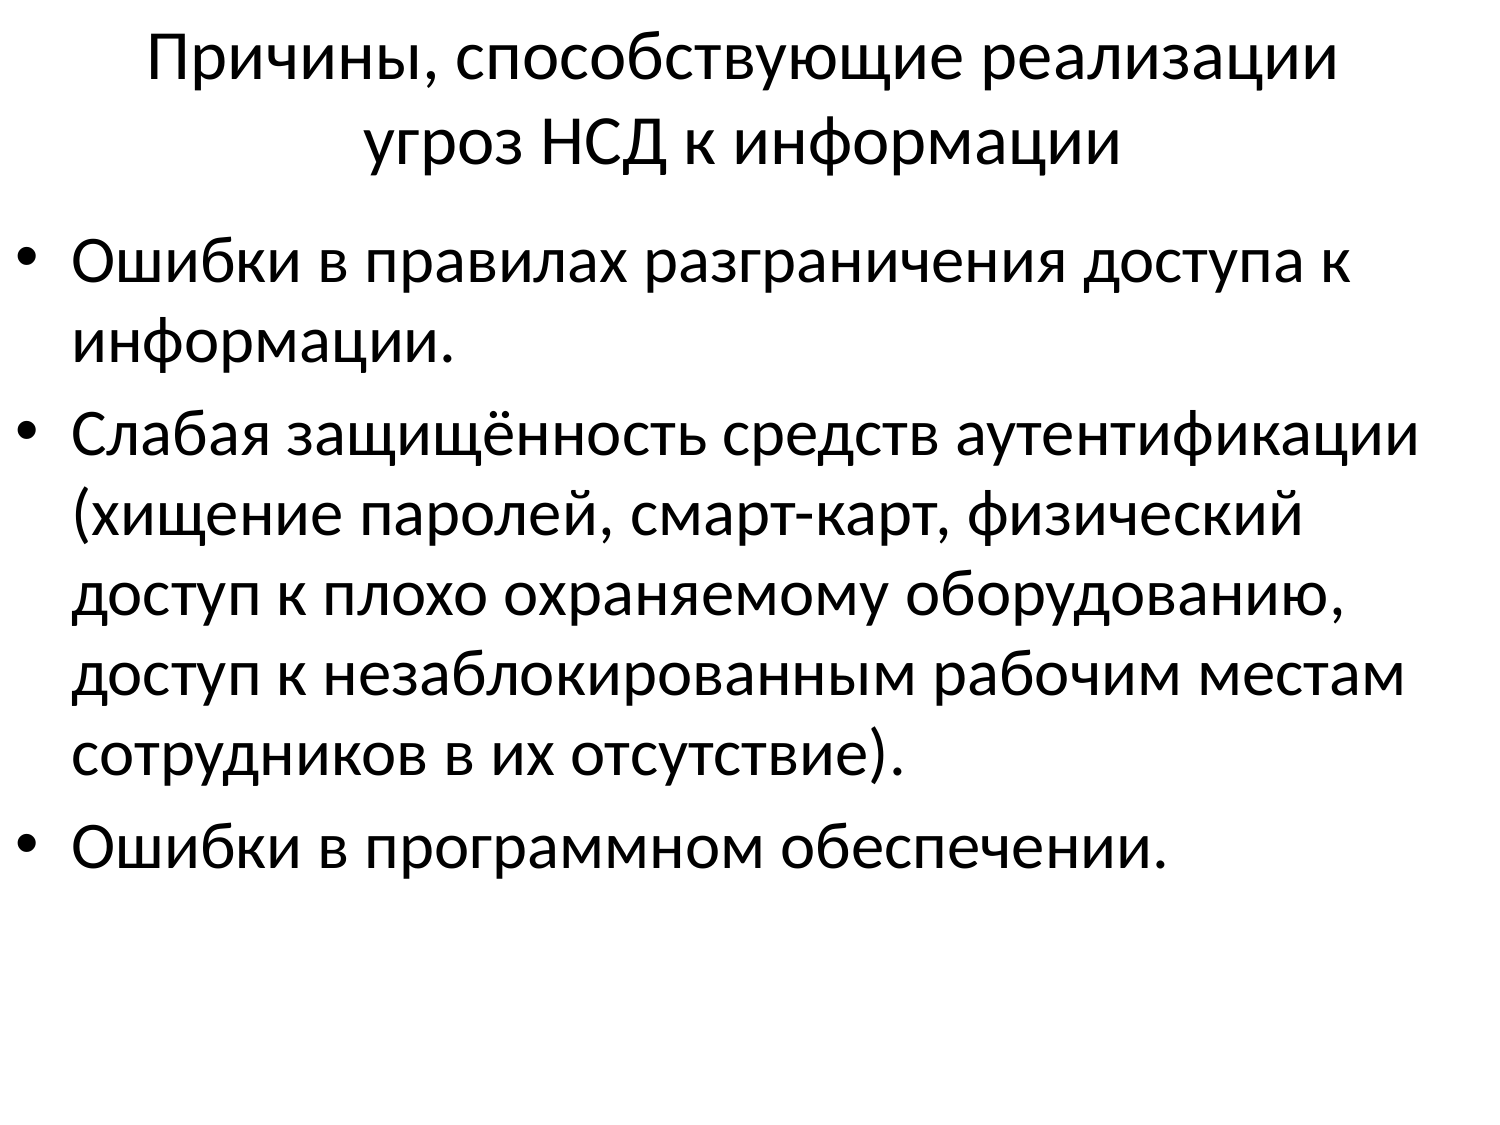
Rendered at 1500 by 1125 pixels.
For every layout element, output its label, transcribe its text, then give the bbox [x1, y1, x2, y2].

list Ошибки в правилах разграничения доступа к информации. Слабая защищённость средств аутентификации (хищение паролей, смарт-карт, физический доступ к плохо охраняемому оборудованию, доступ к незаблокированным рабочим местам сотрудников в их отсутствие). Ошибки в программном обеспечении. [0, 208, 1500, 1125]
title Причины, способствующие реализации угроз НСД к информации [53, 0, 1436, 188]
